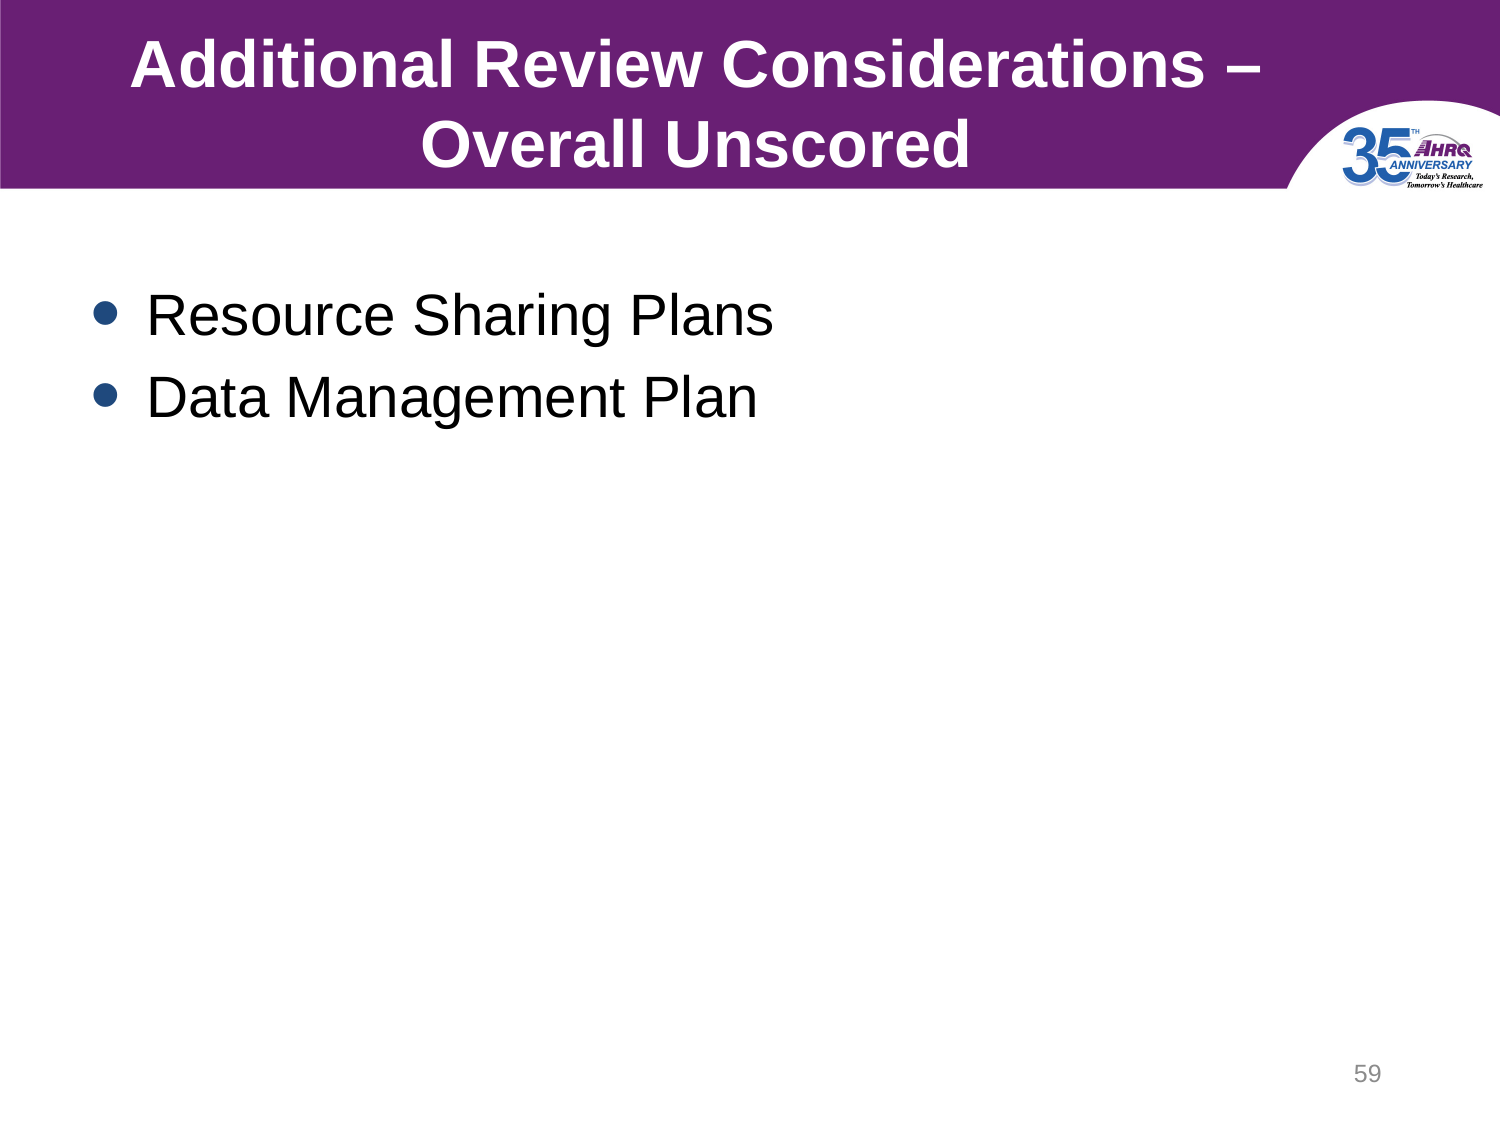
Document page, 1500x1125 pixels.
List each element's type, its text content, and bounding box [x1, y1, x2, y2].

list Resource Sharing Plans Data Management Plan [75, 270, 1425, 1013]
title Additional Review Considerations – Overall Unscored [99, 50, 1294, 152]
picture [0, 0, 1500, 1125]
slide_number 59 [1059, 1042, 1397, 1103]
